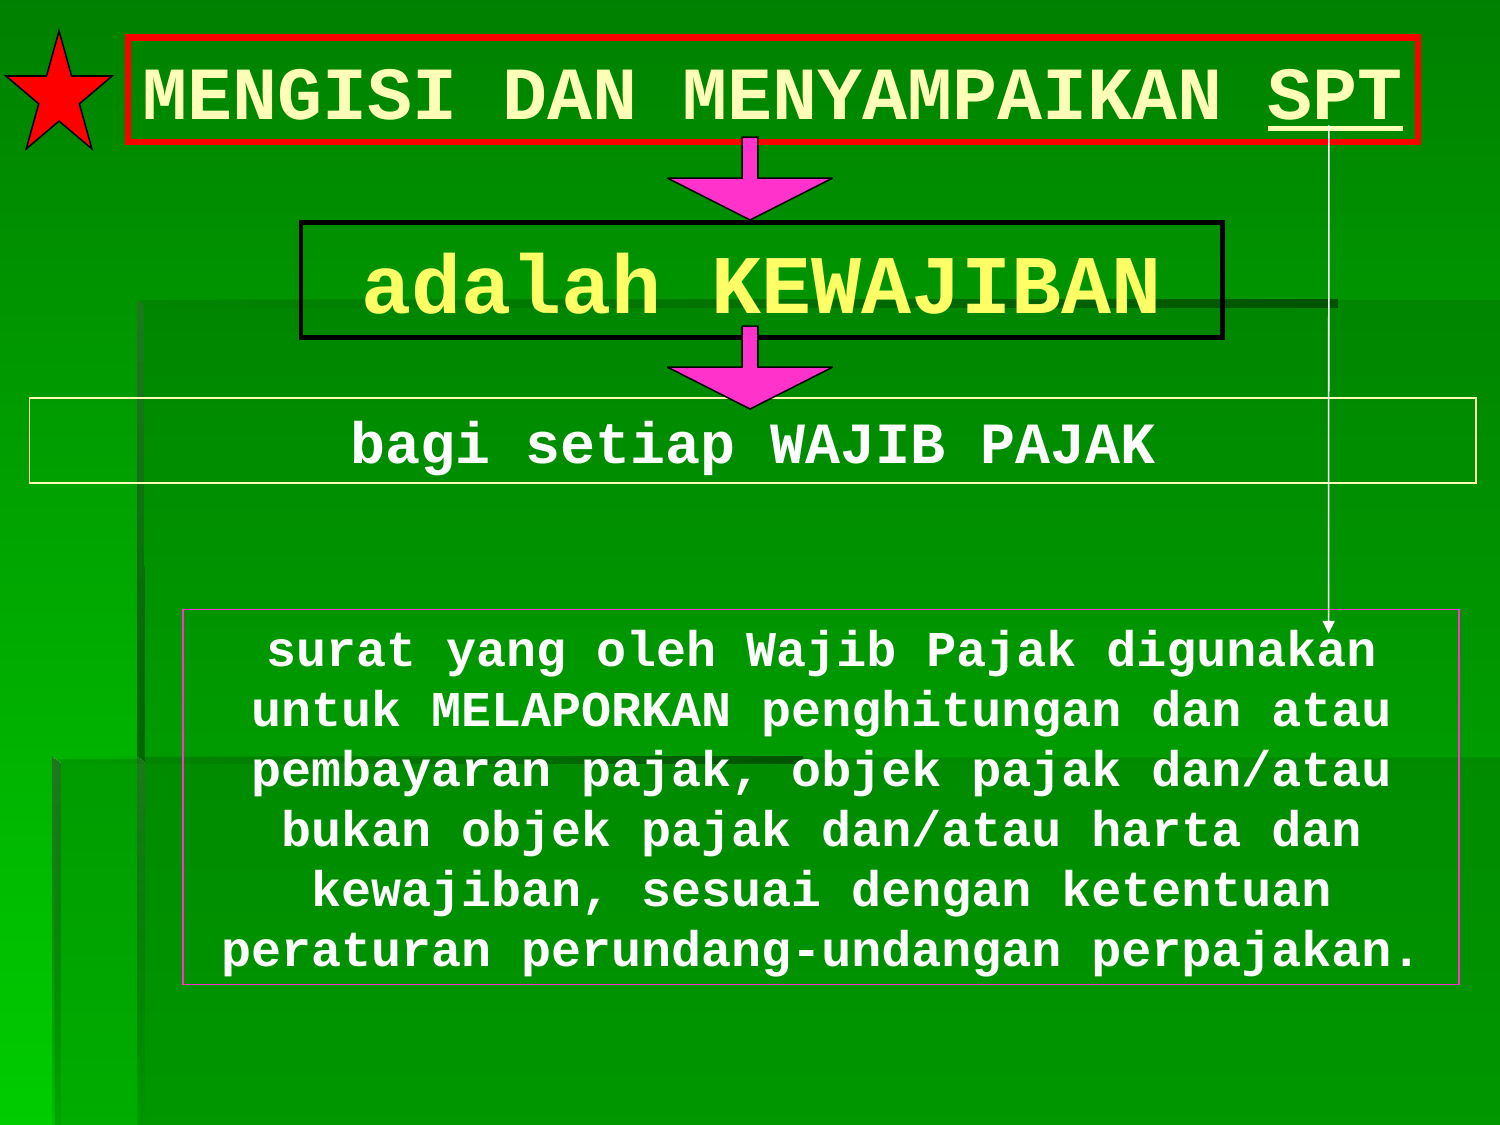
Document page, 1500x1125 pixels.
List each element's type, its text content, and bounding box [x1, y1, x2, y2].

text_box bagi setiap WAJIB PAJAK [29, 397, 1328, 483]
text_box MENGISI DAN MENYAMPAIKAN SPT [127, 37, 1418, 143]
text_box adalah KEWAJIBAN [301, 222, 1223, 338]
text_box [667, 137, 833, 220]
text_box [5, 30, 113, 149]
text_box surat yang oleh Wajib Pajak digunakan untuk MELAPORKAN penghitungan dan atau pembayaran pajak, objek pajak dan/atau bukan objek pajak dan/atau harta dan kewajiban, sesuai dengan ketentuan peraturan perundang-undangan perpajakan. [183, 609, 1459, 985]
text_box [667, 326, 833, 410]
text_box [1322, 125, 1335, 634]
text_box bagi setiap WAJIB PAJAK [1329, 397, 1477, 483]
